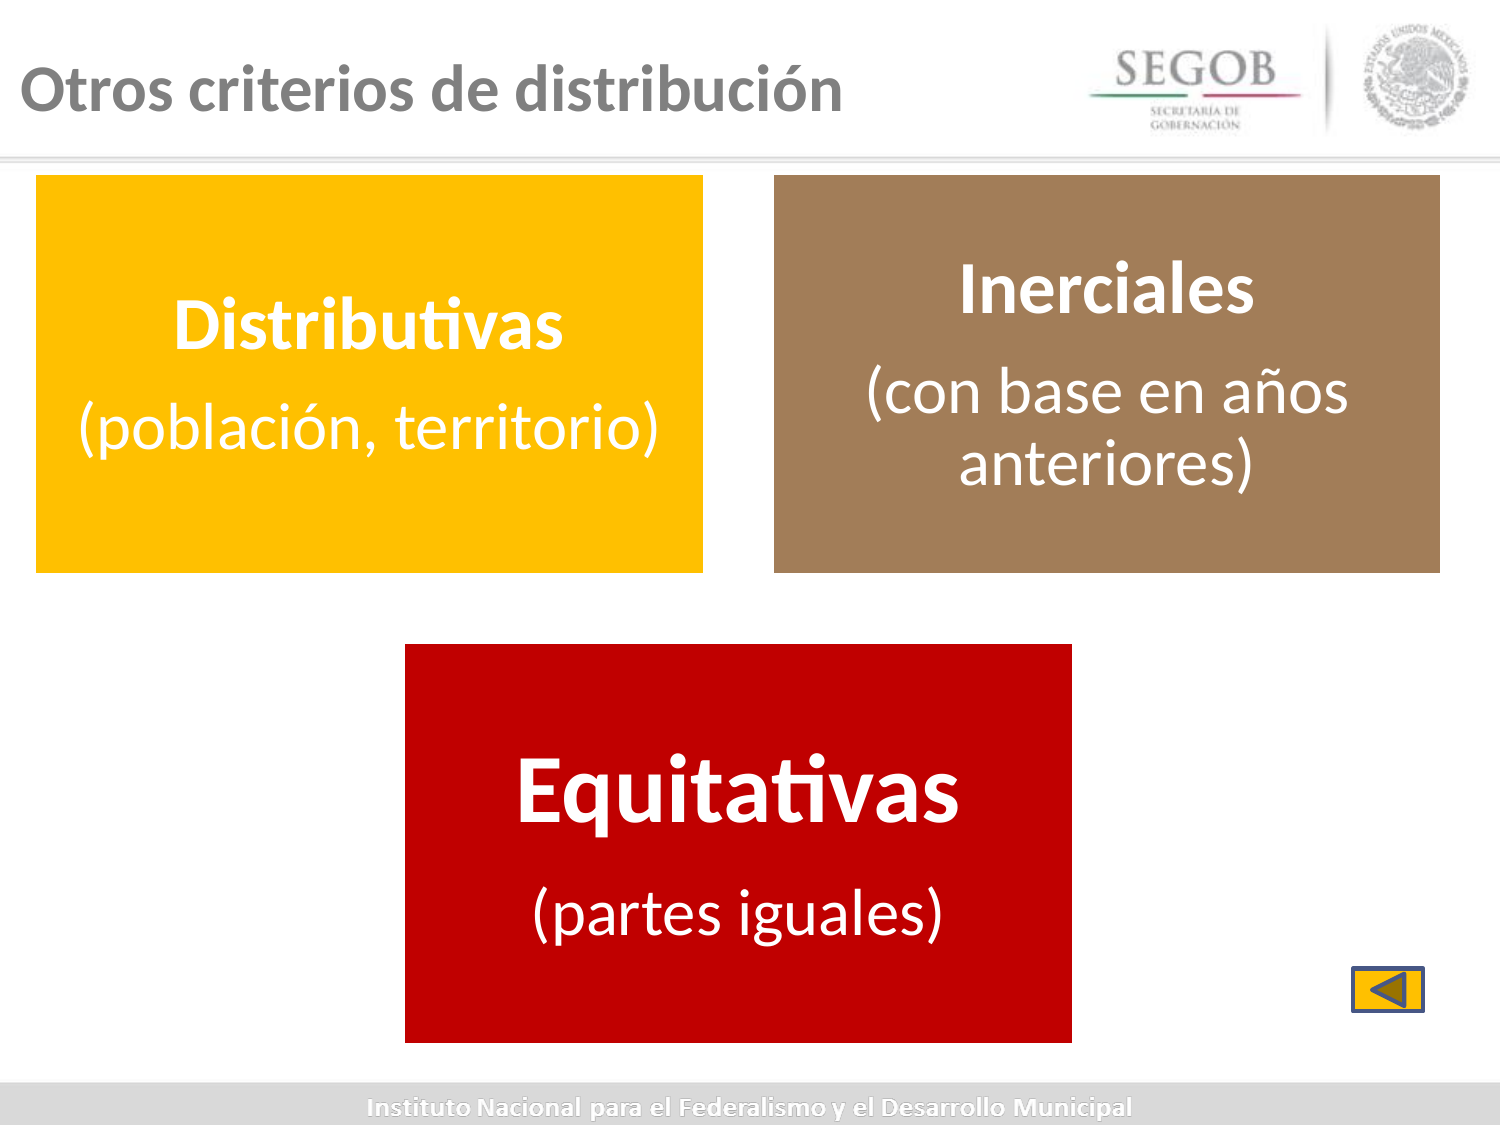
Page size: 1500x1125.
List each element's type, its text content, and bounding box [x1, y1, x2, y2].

text_box Otros criterios de distribución [4, 52, 1058, 132]
picture [0, 0, 1500, 1125]
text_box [17, 172, 1460, 1046]
